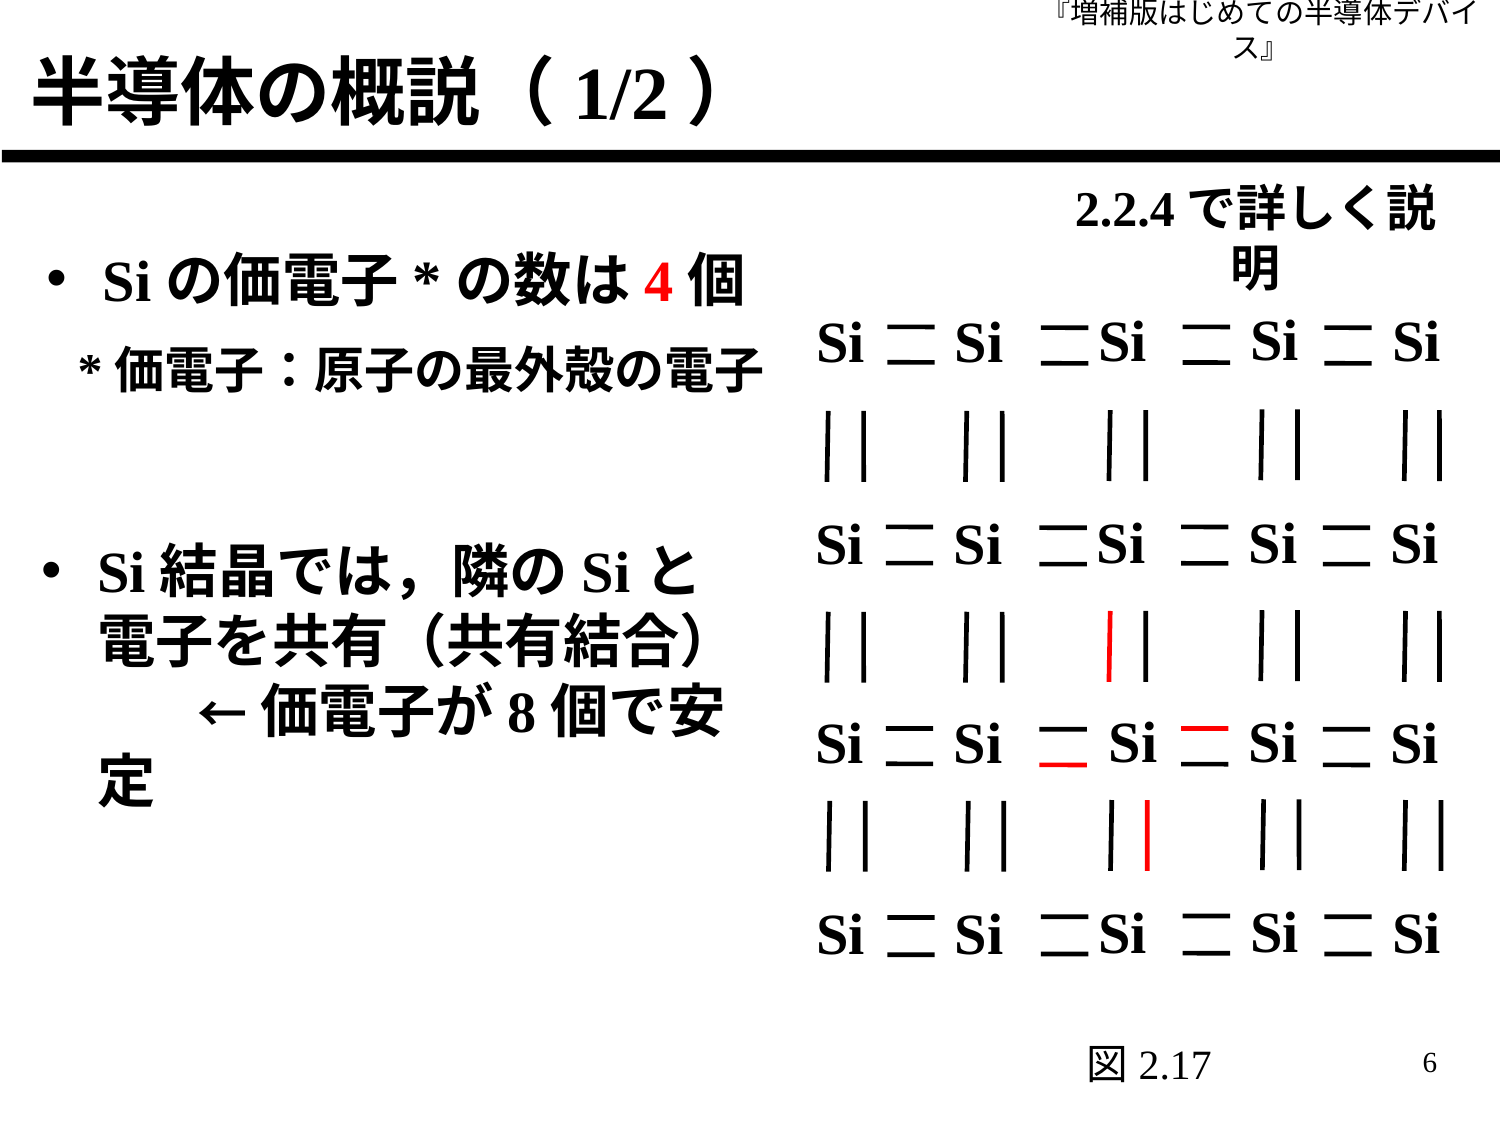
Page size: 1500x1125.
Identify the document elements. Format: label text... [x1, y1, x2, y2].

title 半導体の概説（1/2） [15, 8, 1269, 171]
slide_number 6 [1139, 1022, 1453, 1099]
text_box 2.2.4で詳しく説明 [1041, 169, 1471, 305]
text_box Si結晶では，隣のSiと電子を共有（共有結合） ← 価電子が8個で安定 [26, 526, 765, 823]
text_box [814, 302, 1442, 967]
text_box *価電子：原子の最外殻の電子 [62, 330, 788, 406]
footer 『増補版はじめての半導体デバイス』 [1022, 0, 1498, 67]
text_box 図2.17 [1072, 1030, 1227, 1096]
text_box Siの価電子*の数は4個 [31, 235, 787, 321]
